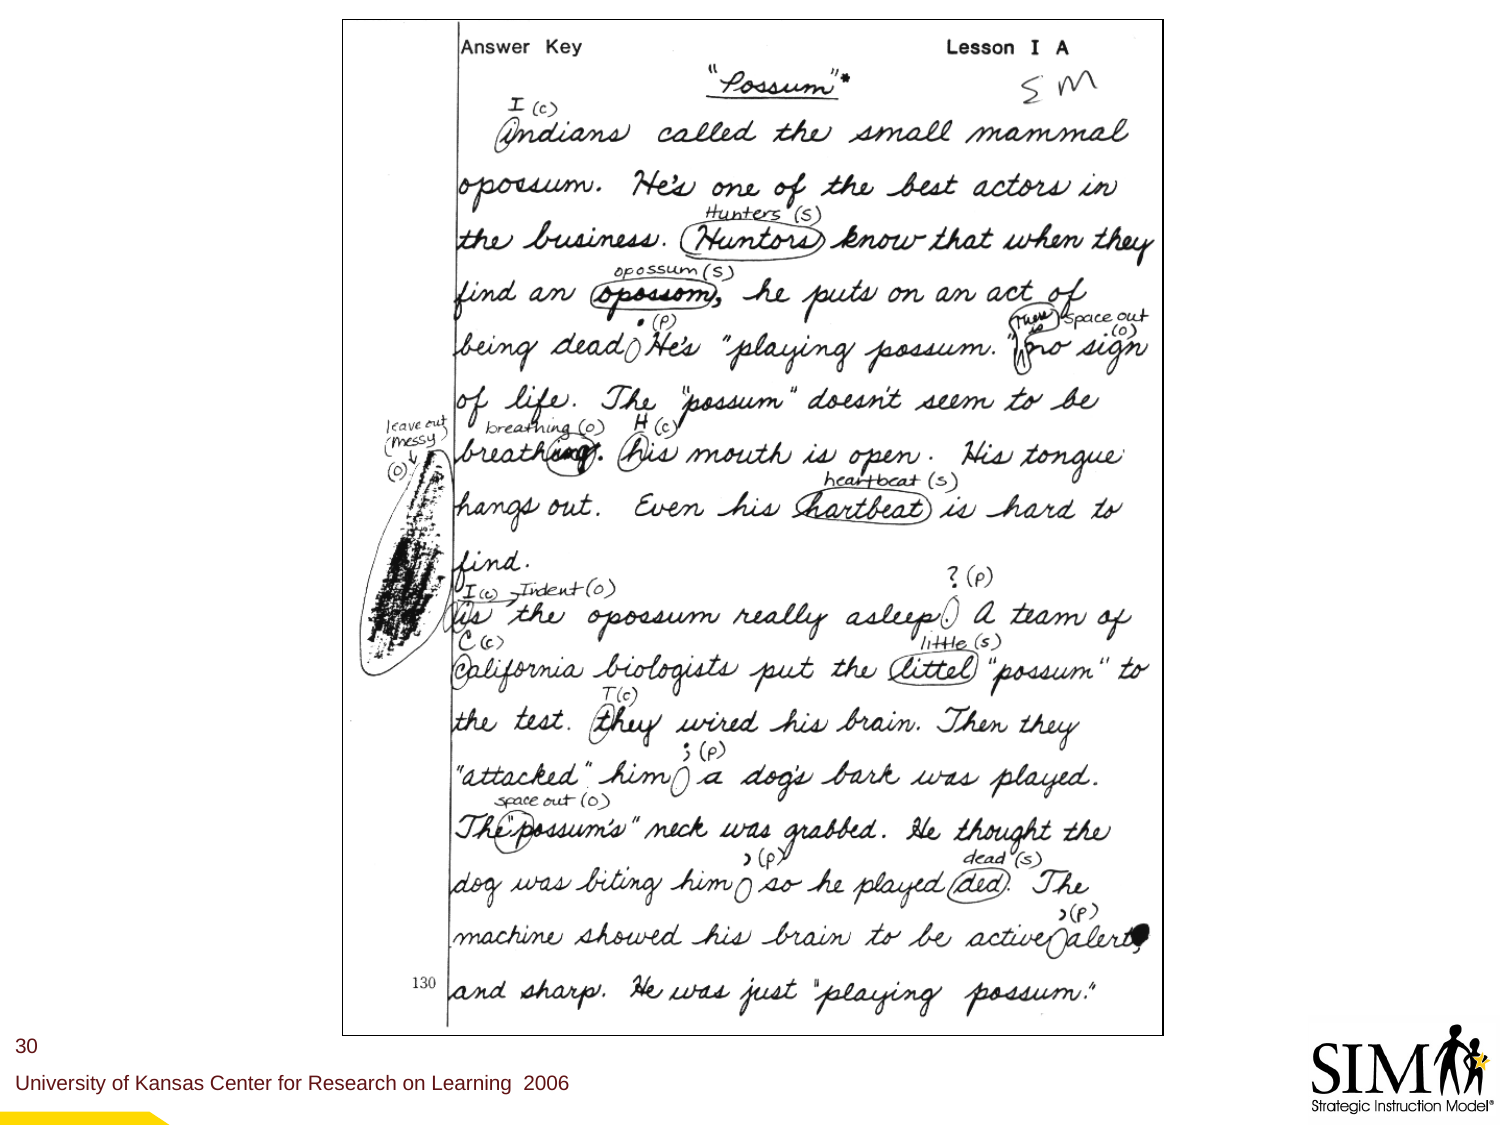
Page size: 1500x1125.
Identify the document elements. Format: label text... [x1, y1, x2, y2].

footer University of Kansas Center for Research on Learning 2006 [0, 1062, 626, 1101]
picture [1308, 1015, 1500, 1125]
picture [343, 19, 1163, 1035]
slide_number 30 [0, 1024, 313, 1062]
